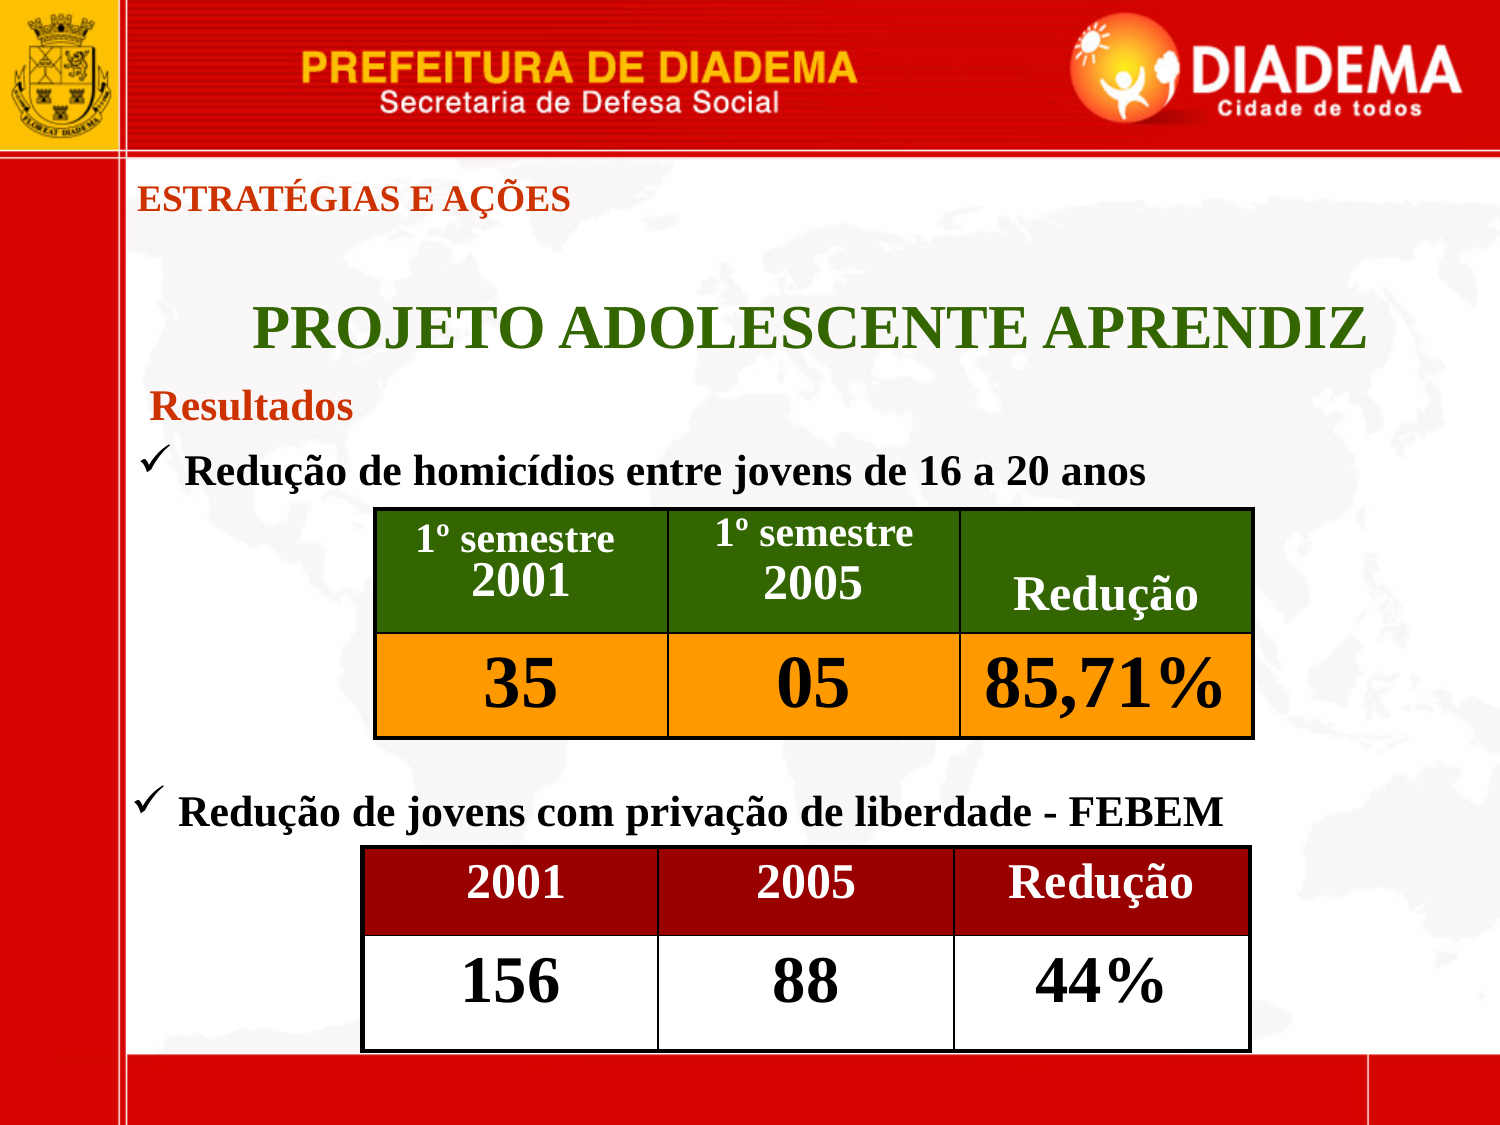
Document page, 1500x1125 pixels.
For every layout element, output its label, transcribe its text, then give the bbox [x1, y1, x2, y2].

picture [0, 0, 1500, 1125]
table_header 2001 [365, 849, 657, 935]
text_box ESTRATÉGIAS E AÇÕES PROJETO ADOLESCENTE APRENDIZ Resultados Redução de homicídios entre jovens de 16 a 20 anos [122, 166, 1500, 660]
table_header 1º semestre 2001 [377, 511, 667, 632]
table_header Redução [955, 849, 1248, 935]
table_cell 05 [669, 634, 959, 736]
title [177, 99, 1301, 166]
table_cell 44% [955, 936, 1248, 1049]
table_cell 35 [377, 634, 667, 736]
table_header 2005 [659, 849, 953, 935]
table_header 1º semestre 2005 [669, 511, 959, 632]
table_cell 88 [659, 936, 953, 1049]
table_header Redução [961, 511, 1251, 632]
text_box Redução de jovens com privação de liberdade - FEBEM [116, 775, 1459, 1001]
table_cell 156 [365, 936, 657, 1049]
table_cell 85,71% [961, 634, 1251, 736]
